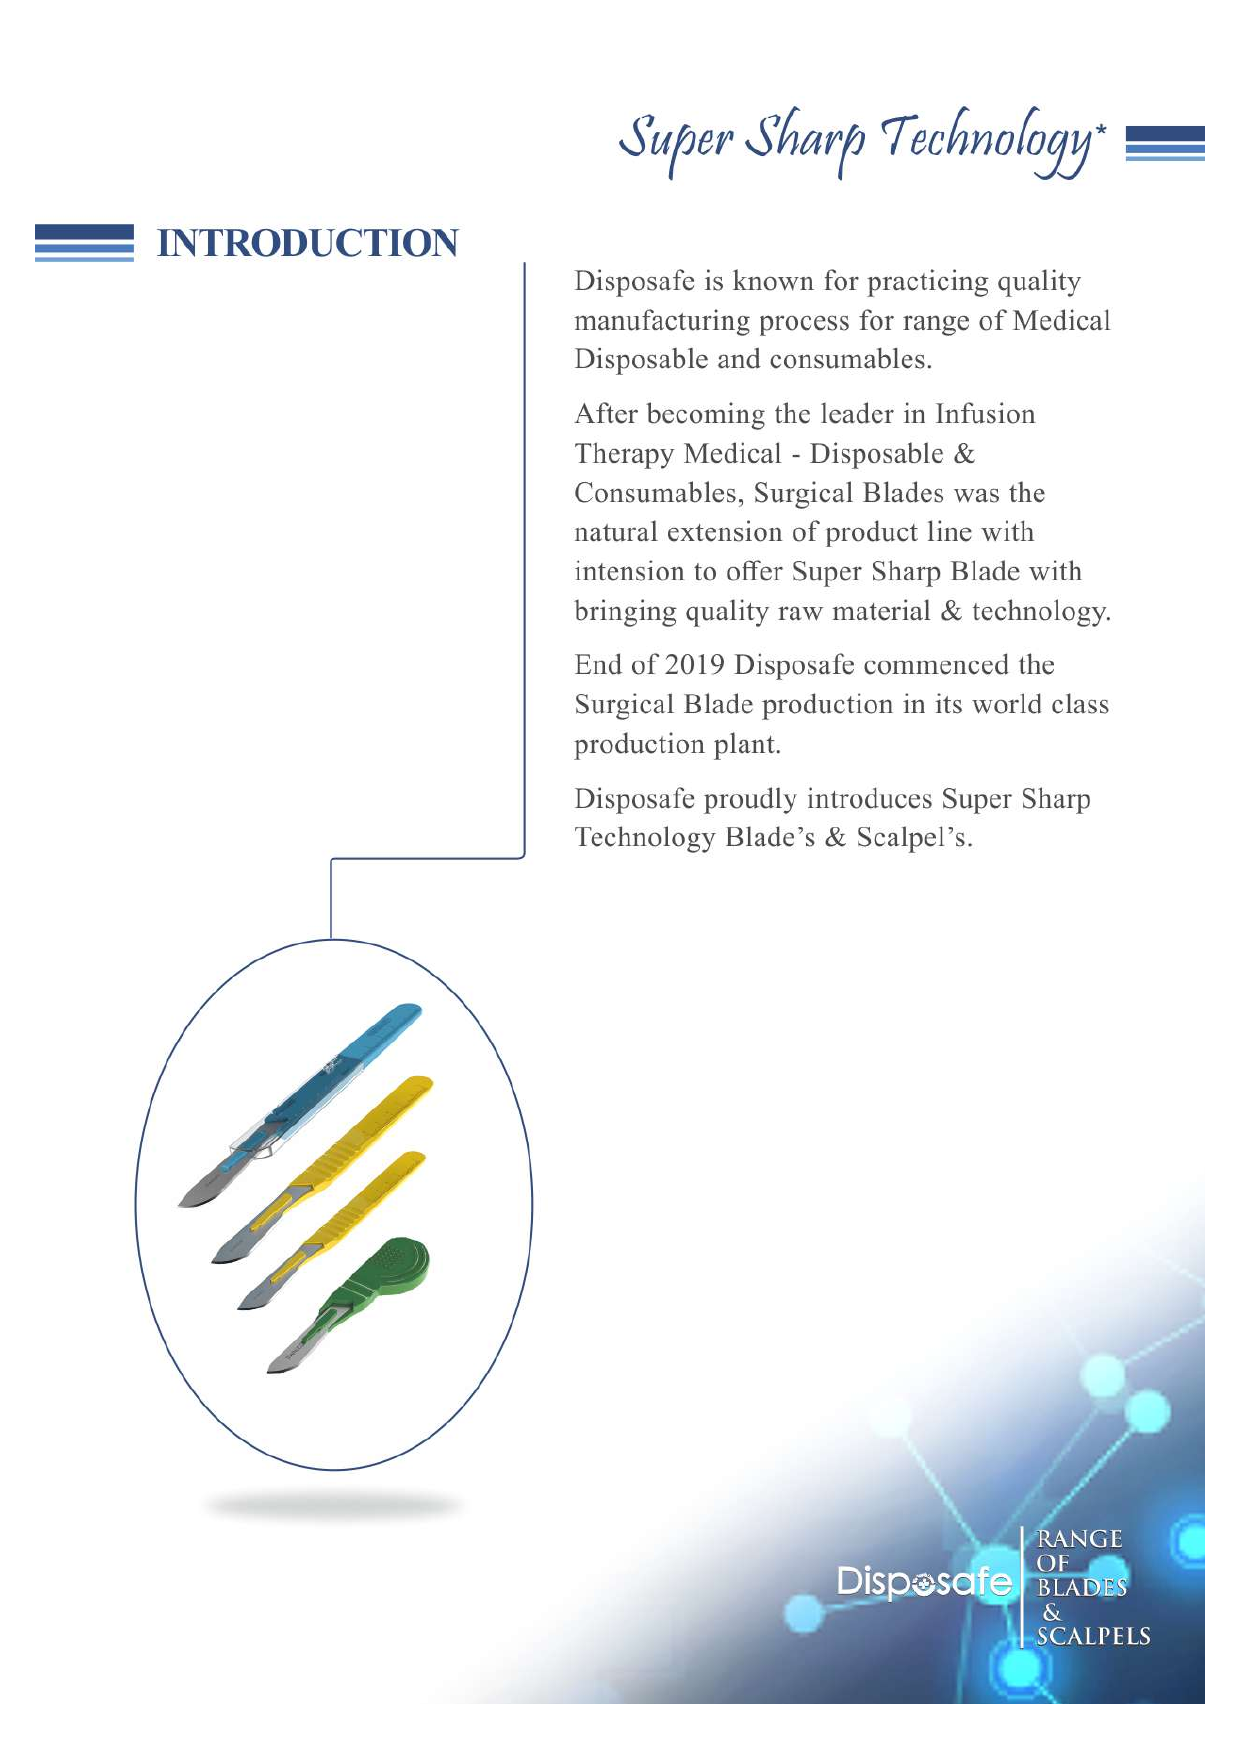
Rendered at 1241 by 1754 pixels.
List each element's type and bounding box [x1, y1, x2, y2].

list [35, 49, 1205, 1704]
